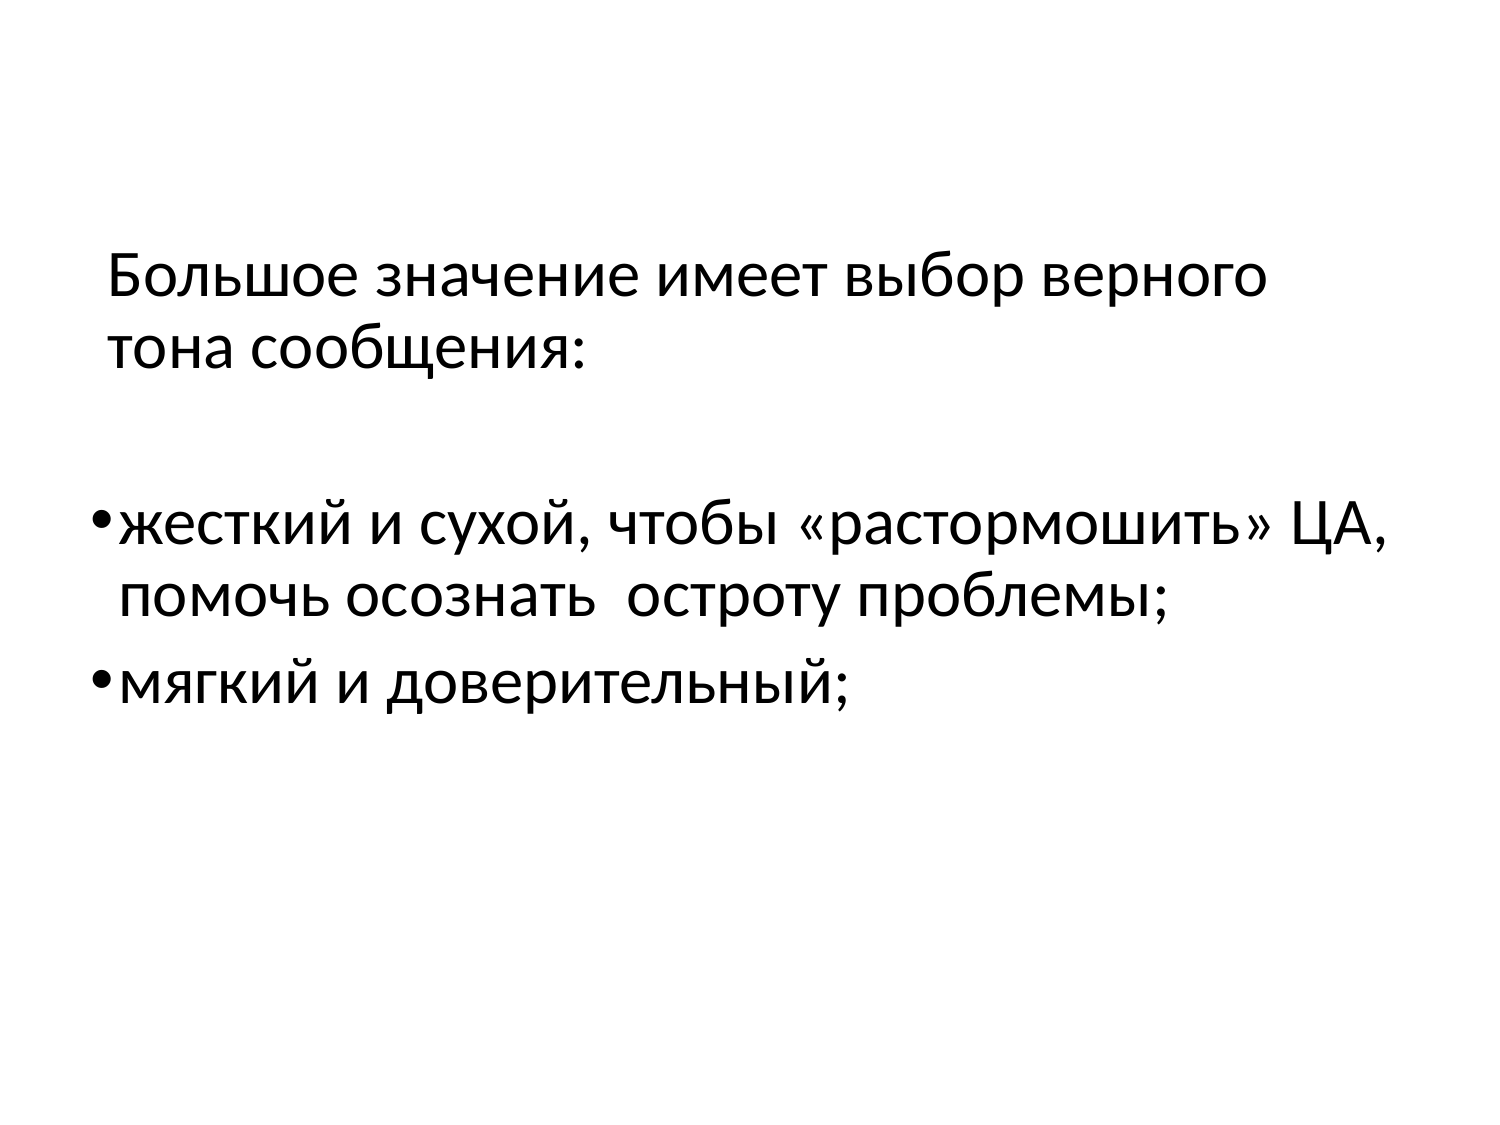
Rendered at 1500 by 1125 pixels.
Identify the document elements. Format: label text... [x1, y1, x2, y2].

list Большое значение имеет выбор верного тона сообщения: жесткий и сухой, чтобы «растормошить» ЦА, помочь осознать остроту проблемы; мягкий и доверительный; [75, 231, 1425, 1079]
